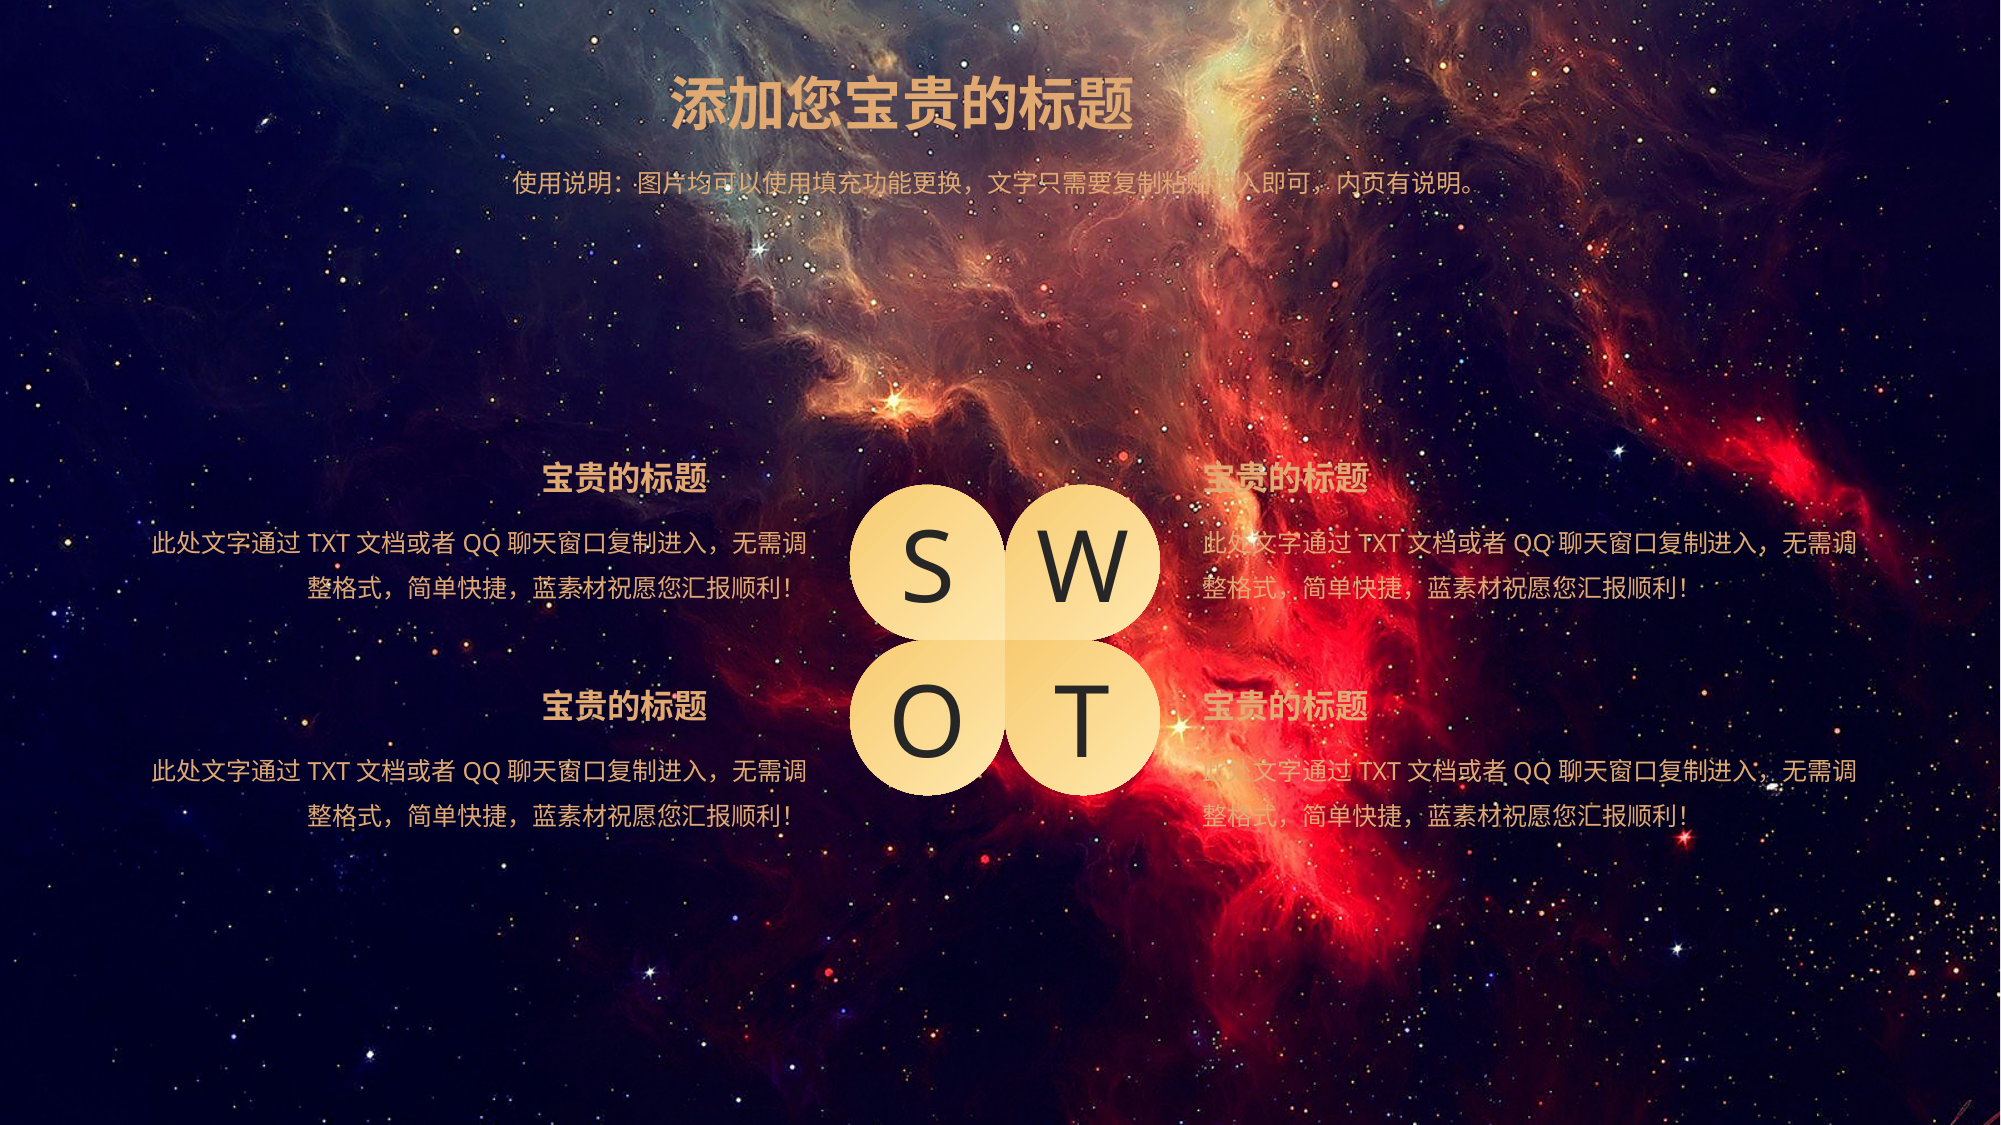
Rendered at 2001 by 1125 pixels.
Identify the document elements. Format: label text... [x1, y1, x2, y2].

text_box S [849, 484, 1005, 640]
text_box T [1005, 640, 1160, 796]
text_box 此处文字通过TXT文档或者QQ聊天窗口复制进入，无需调整格式，简单快捷，蓝素材祝愿您汇报顺利！ [134, 505, 822, 610]
text_box 此处文字通过TXT文档或者QQ聊天窗口复制进入，无需调整格式，简单快捷，蓝素材祝愿您汇报顺利！ [1187, 733, 1876, 838]
text_box 此处文字通过TXT文档或者QQ聊天窗口复制进入，无需调整格式，简单快捷，蓝素材祝愿您汇报顺利！ [1187, 505, 1876, 610]
text_box O [849, 640, 1005, 796]
text_box 使用说明：图片均可以使用填充功能更换，文字只需要复制粘贴进入即可，内页有说明。 [402, 145, 1598, 206]
text_box 宝贵的标题 [1187, 677, 1484, 733]
text_box 添加您宝贵的标题 [654, 59, 1346, 145]
text_box 宝贵的标题 [1187, 449, 1484, 505]
text_box 宝贵的标题 [526, 677, 823, 733]
text_box 此处文字通过TXT文档或者QQ聊天窗口复制进入，无需调整格式，简单快捷，蓝素材祝愿您汇报顺利！ [134, 733, 822, 838]
text_box 宝贵的标题 [526, 449, 823, 505]
picture [0, 0, 2001, 1125]
text_box W [1005, 484, 1160, 640]
